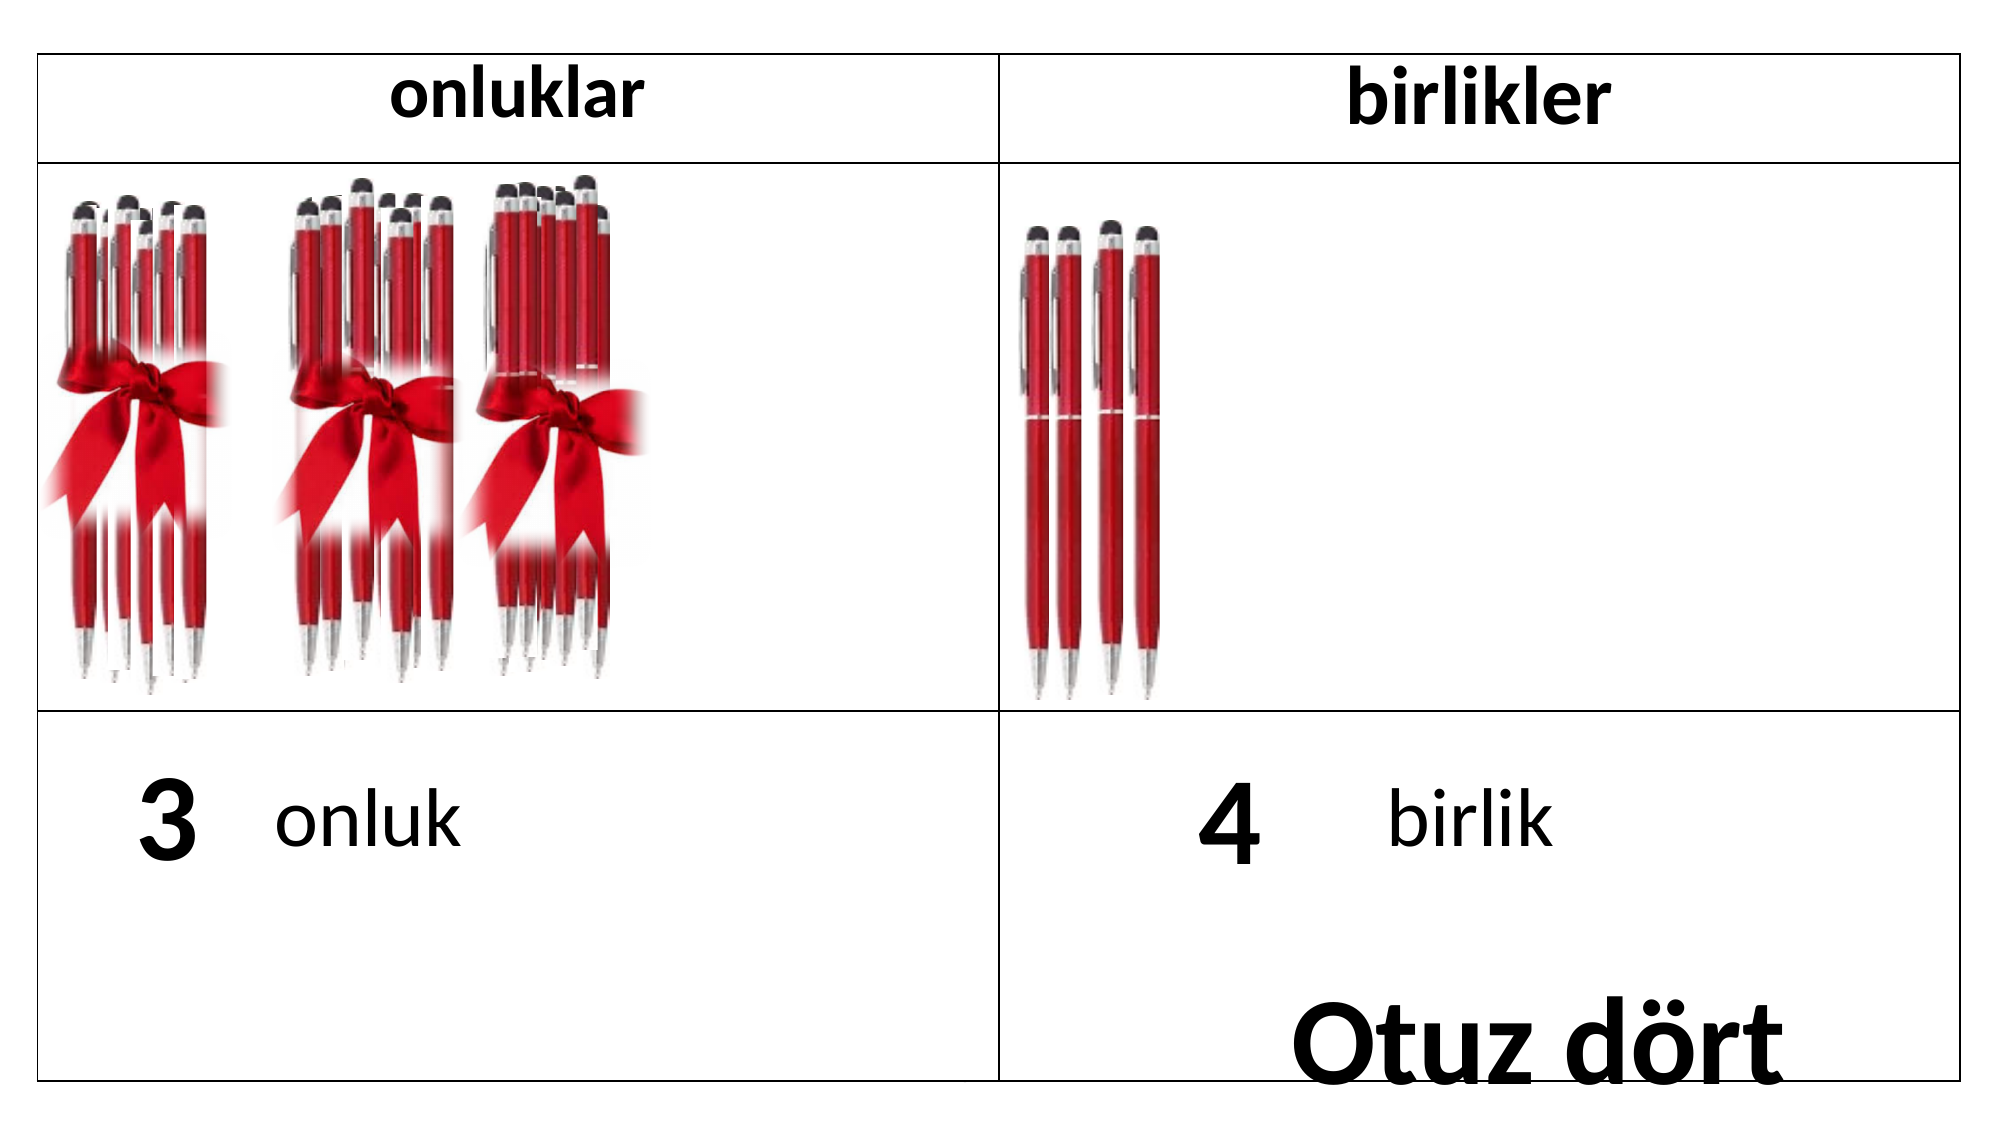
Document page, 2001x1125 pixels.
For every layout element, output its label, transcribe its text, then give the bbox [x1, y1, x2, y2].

table_cell [1000, 712, 1959, 1080]
table_cell [38, 164, 998, 710]
text_box Otuz dört [1276, 952, 1919, 1117]
text_box 3 [120, 727, 245, 893]
text_box birlik [1371, 755, 1569, 871]
footer Kazım KAT [662, 1042, 1338, 1103]
table_cell [38, 712, 998, 1080]
text_box onluk [259, 755, 497, 871]
table_header onluklar [38, 55, 998, 162]
table_header birlikler [1000, 55, 1959, 162]
text_box 4 [1183, 732, 1301, 898]
picture [37, 195, 234, 695]
table_cell [1000, 164, 1959, 710]
picture [1127, 226, 1160, 701]
picture [1090, 220, 1124, 695]
picture [270, 175, 653, 683]
picture [1018, 226, 1082, 701]
